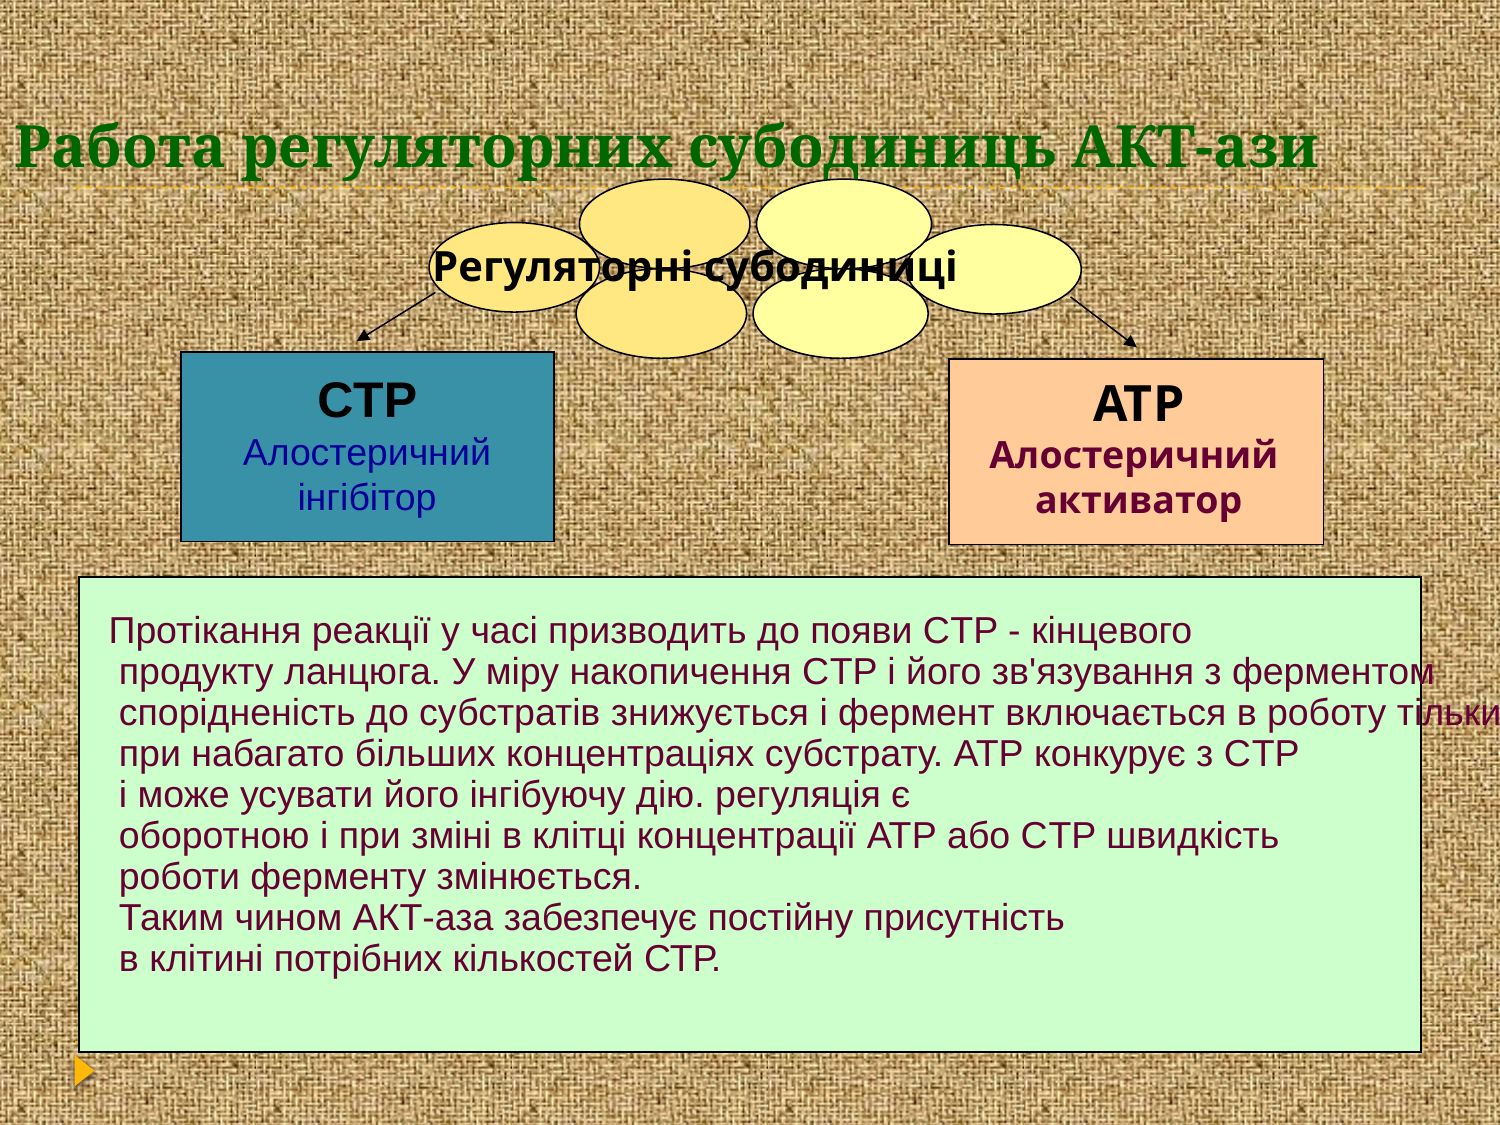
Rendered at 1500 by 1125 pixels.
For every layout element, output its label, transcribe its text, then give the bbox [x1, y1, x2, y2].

title Работа регуляторних субодиниць АКТ-ази [0, 0, 1350, 187]
picture [0, 0, 1500, 1125]
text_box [428, 178, 751, 359]
text_box [1087, 309, 1137, 348]
text_box АТР Алостеричний активатор [974, 363, 1304, 529]
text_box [752, 178, 1082, 359]
text_box [948, 359, 1324, 545]
text_box [181, 352, 555, 542]
text_box [356, 300, 423, 342]
text_box [79, 577, 1421, 1053]
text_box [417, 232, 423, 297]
text_box СTP Алостеричний інгібітор [228, 360, 507, 526]
text_box Протікання реакції у часі призводить до появи СTP - кінцевого продукту ланцюга. У міру накопичення СTP і його зв'язування з ферментом спорідненість до субстратів знижується і фермент включається в роботу тільки при набагато більших концентраціях субстрату. АТР конкурує з СTP і може усувати його інгібуючу дію. регуляція є оборотною і при зміні в клітці концентрації АТР або СTP швидкість роботи ферменту змінюється. Таким чином АКТ-аза забезпечує постійну присутність в клітині потрібних кількостей СТР. [93, 607, 1500, 986]
